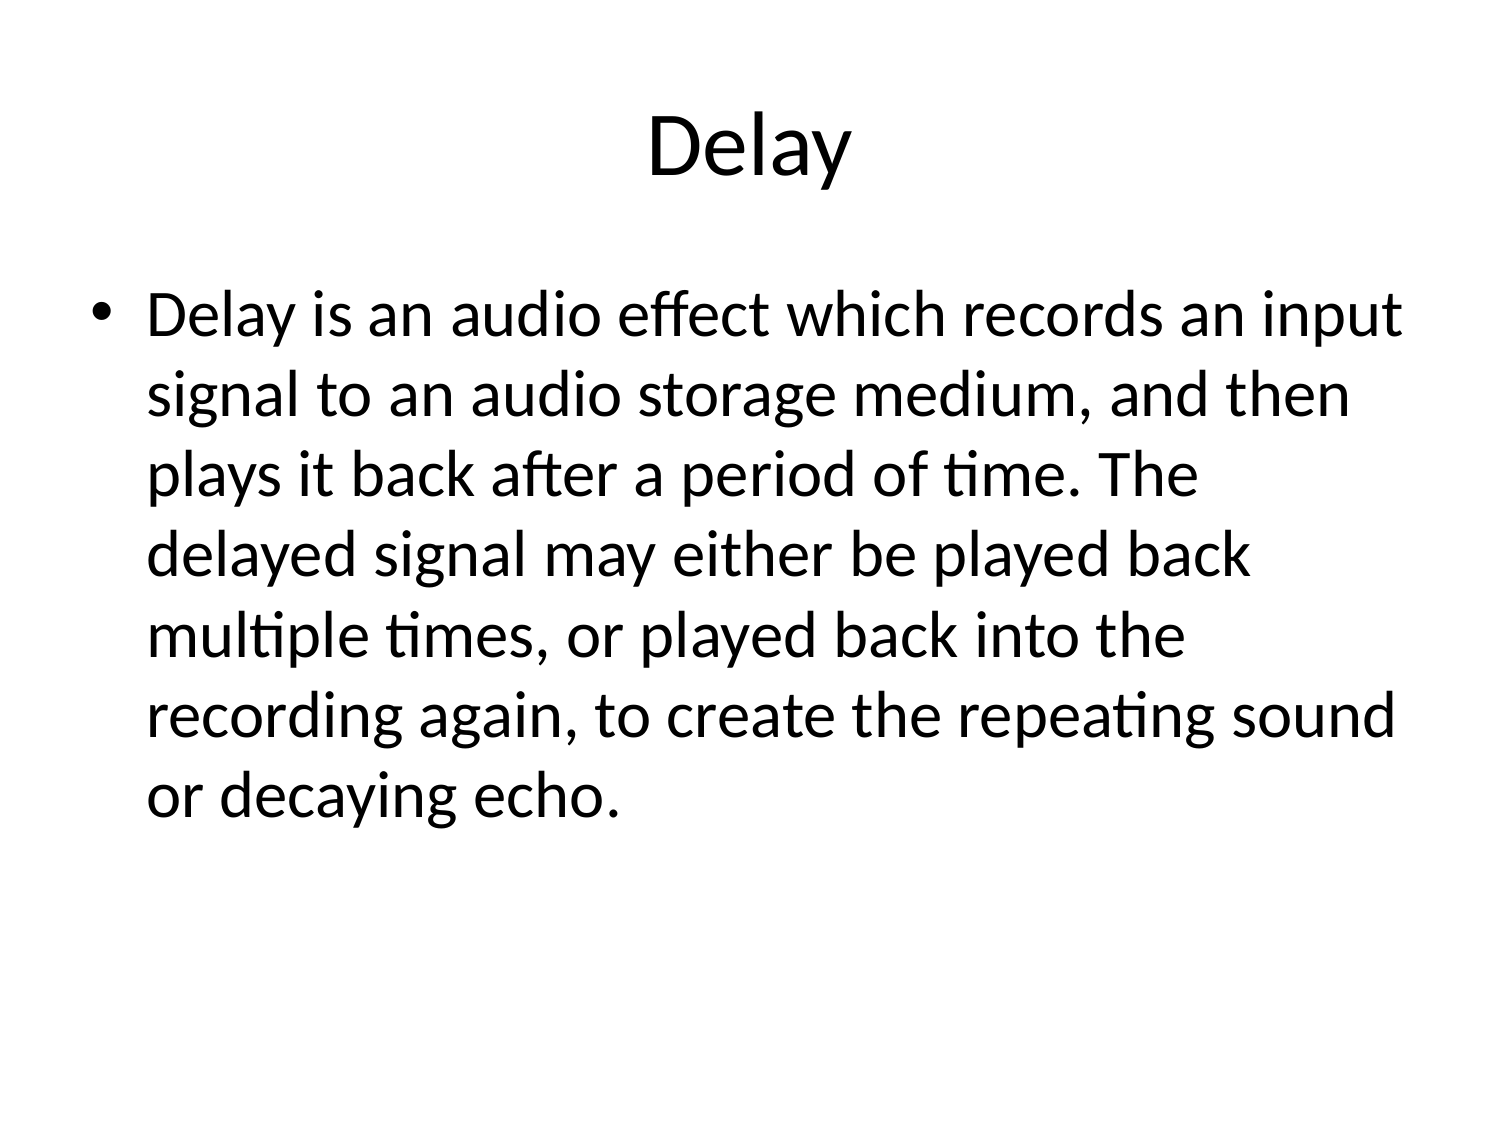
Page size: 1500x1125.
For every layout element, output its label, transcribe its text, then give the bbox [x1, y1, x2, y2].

list Delay is an audio effect which records an input signal to an audio storage medium, and then plays it back after a period of time. The delayed signal may either be played back multiple times, or played back into the recording again, to create the repeating sound or decaying echo. [75, 262, 1425, 1005]
title Delay [75, 45, 1425, 233]
